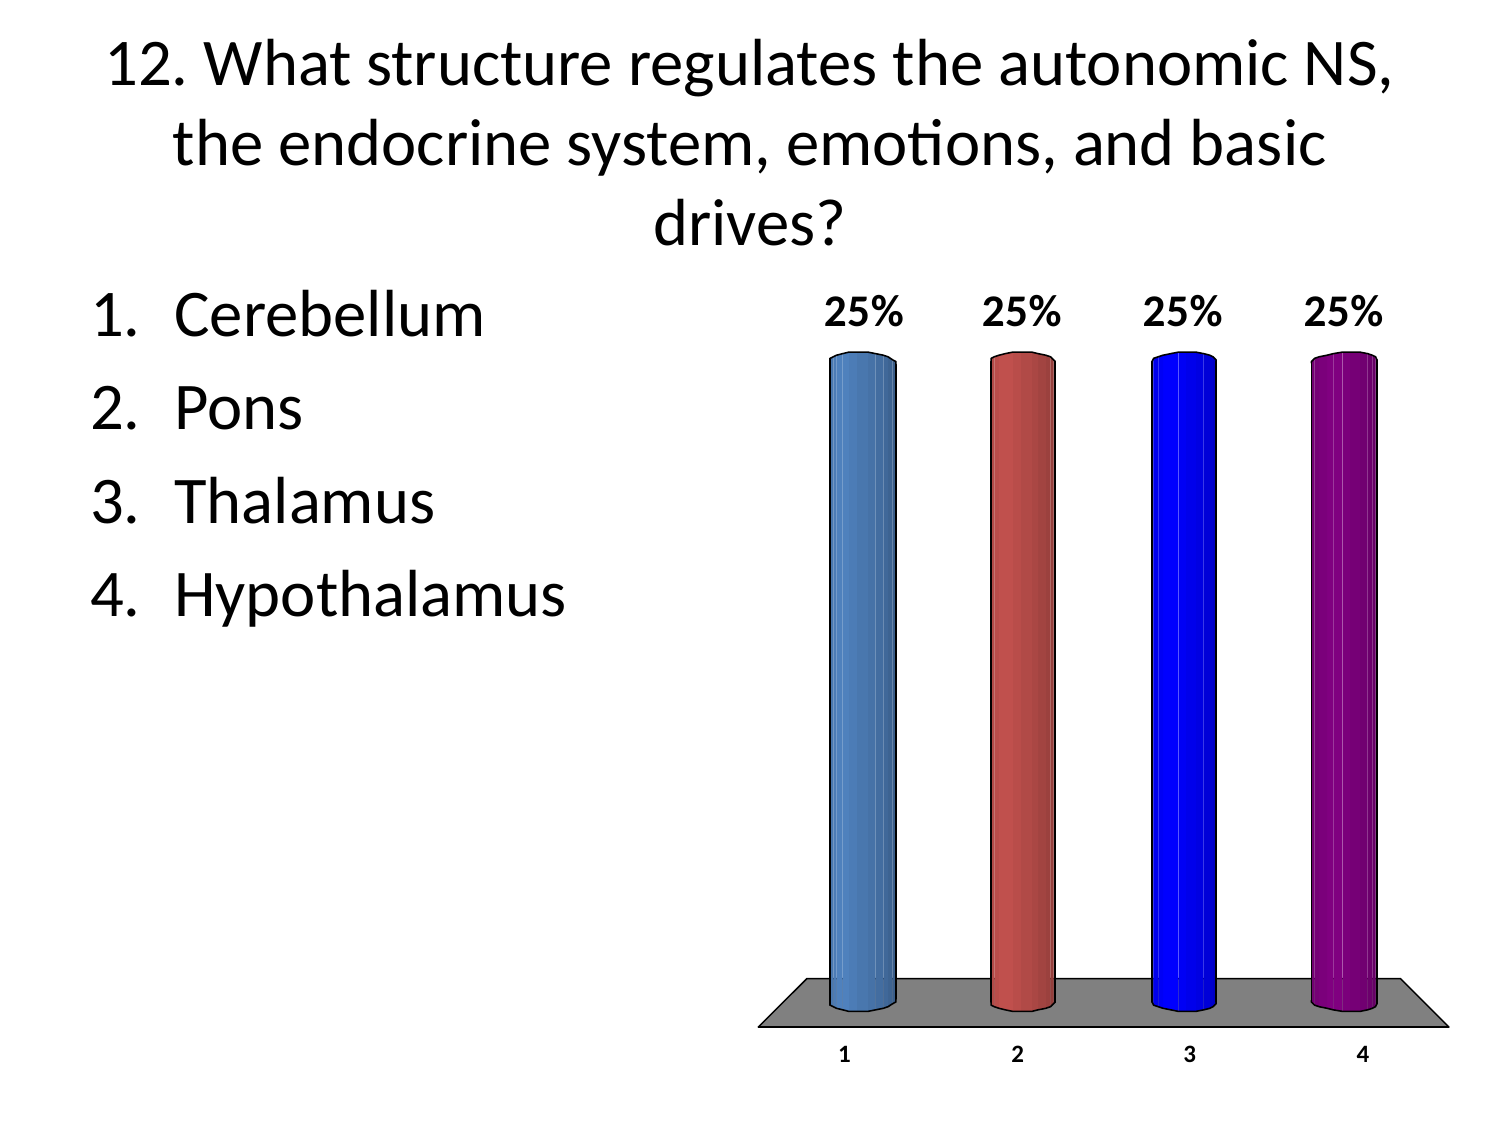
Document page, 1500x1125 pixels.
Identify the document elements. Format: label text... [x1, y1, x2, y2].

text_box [739, 270, 1490, 1115]
list Cerebellum Pons Thalamus Hypothalamus [75, 262, 750, 1005]
title 12. What structure regulates the autonomic NS, the endocrine system, emotions, and basic drives? [75, 45, 1425, 233]
